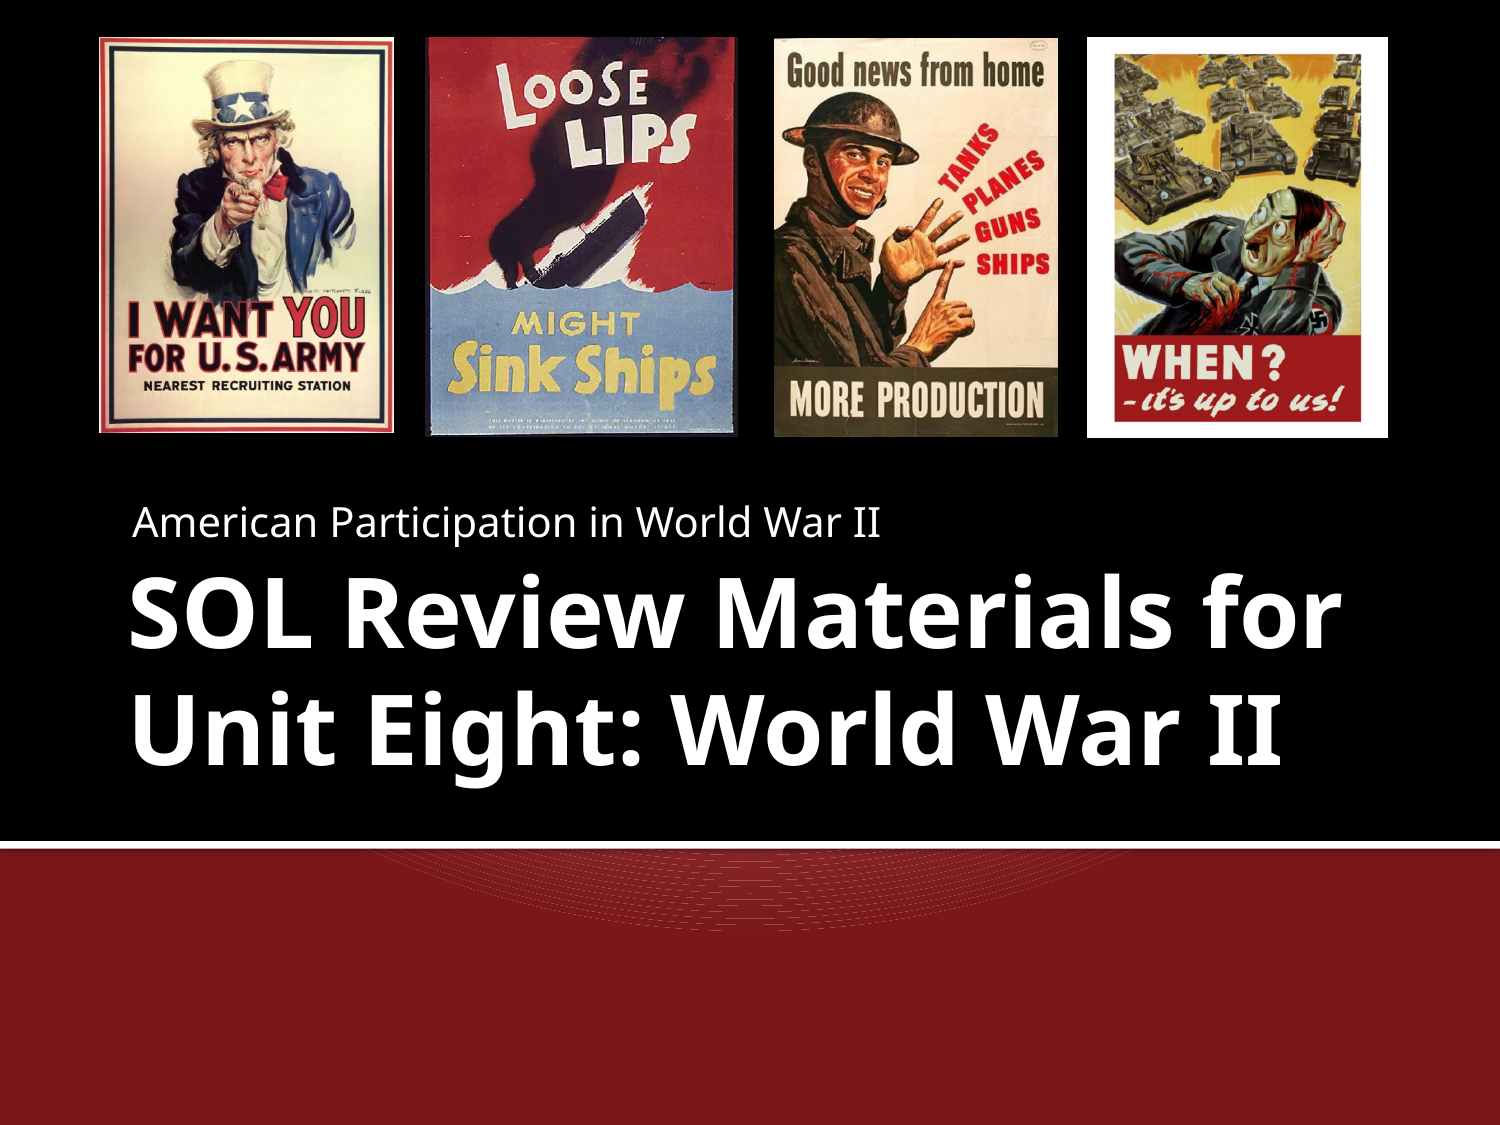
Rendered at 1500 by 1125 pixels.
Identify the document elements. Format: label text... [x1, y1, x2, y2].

picture [1087, 37, 1388, 438]
subtitle American Participation in World War II [112, 299, 1438, 547]
picture [99, 37, 394, 433]
picture [424, 37, 738, 437]
title SOL Review Materials for Unit Eight: World War II [112, 550, 1438, 825]
picture [774, 38, 1059, 437]
